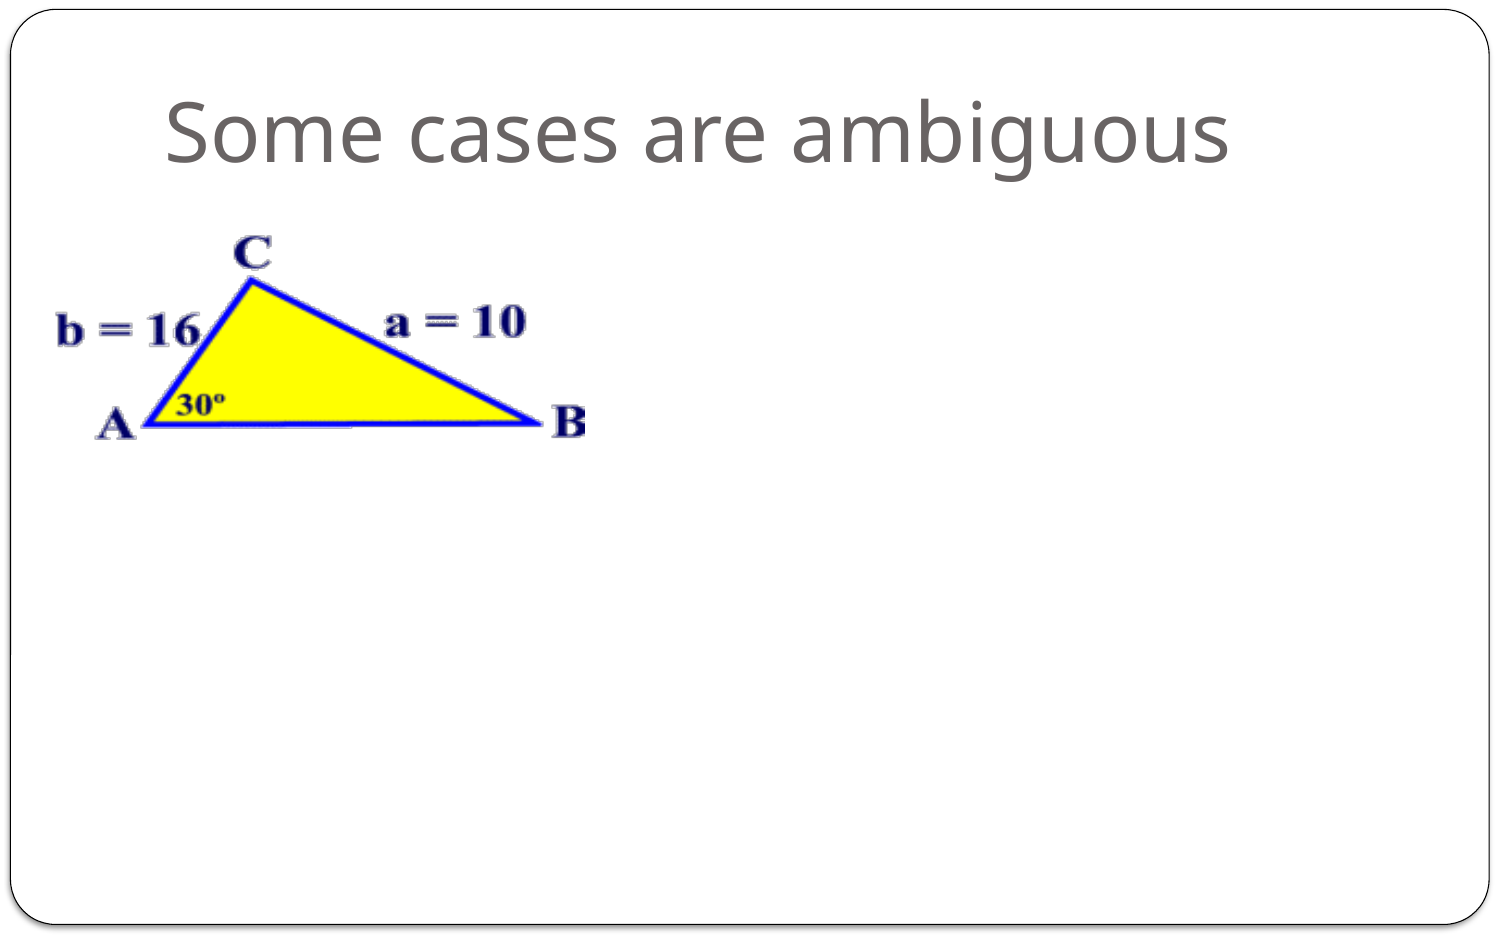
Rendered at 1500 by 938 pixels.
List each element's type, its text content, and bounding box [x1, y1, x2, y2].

title Some cases are ambiguous [150, 37, 1425, 194]
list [49, 218, 585, 469]
